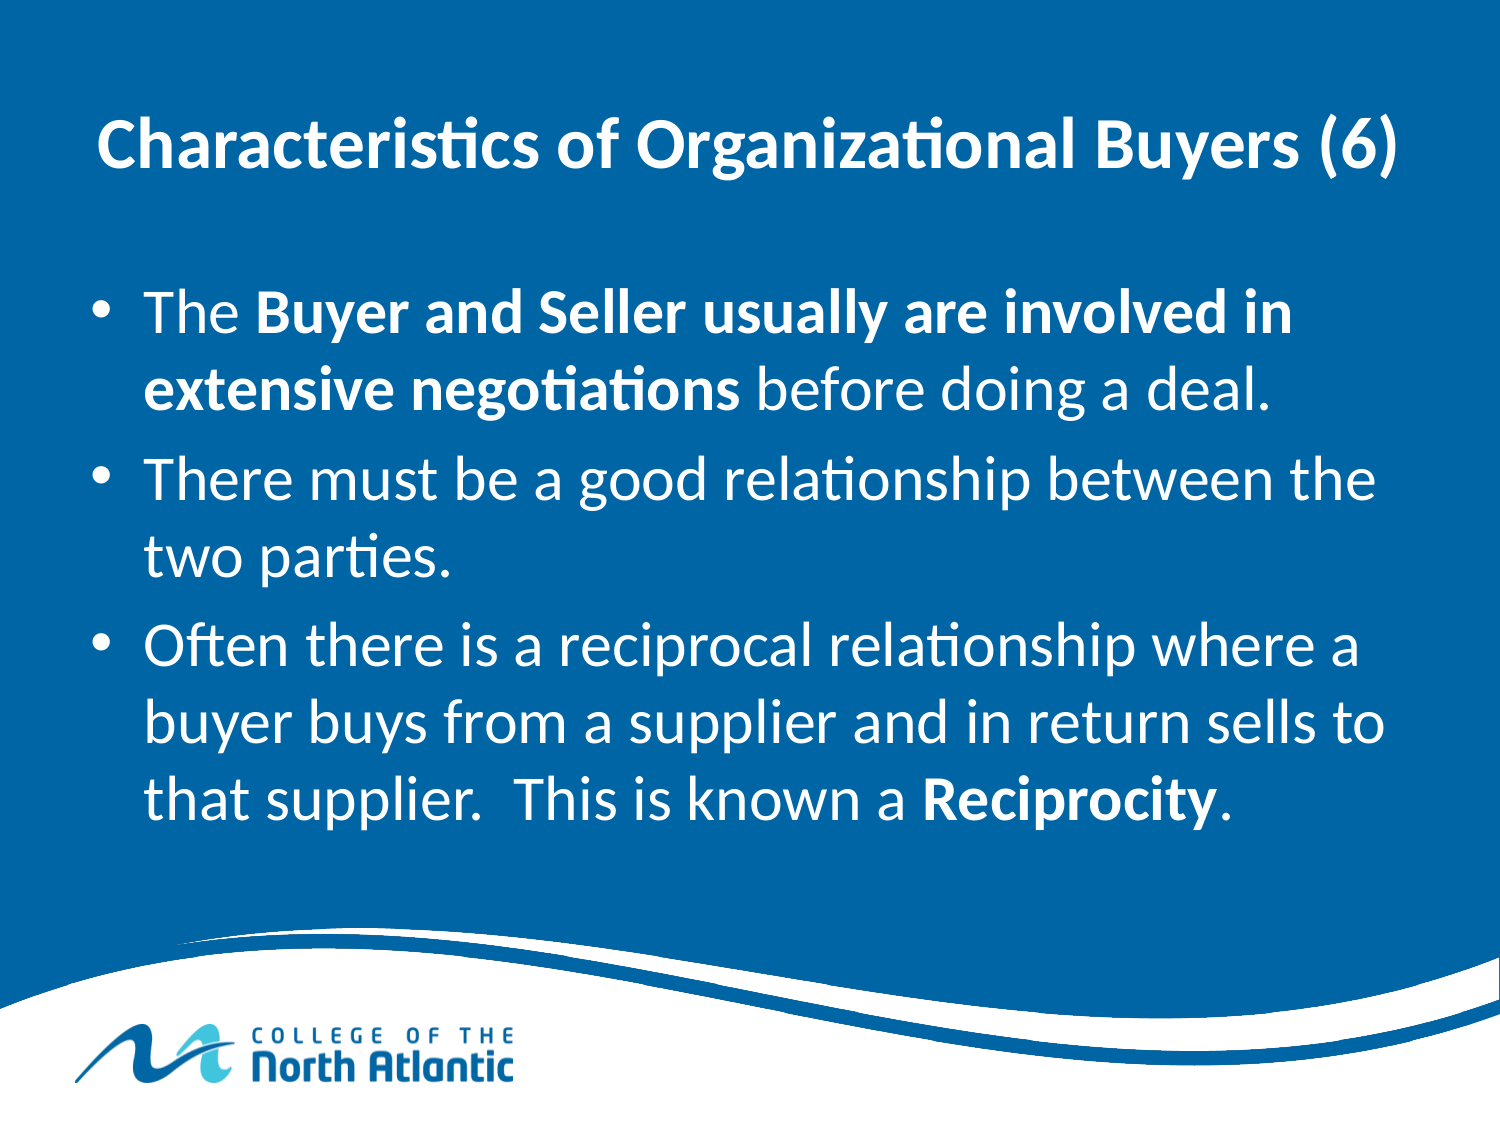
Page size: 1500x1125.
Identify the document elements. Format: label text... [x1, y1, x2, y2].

picture [0, 928, 1500, 1125]
list The Buyer and Seller usually are involved in extensive negotiations before doing a deal. There must be a good relationship between the two parties. Often there is a reciprocal relationship where a buyer buys from a supplier and in return sells to that supplier. This is known a Reciprocity. [75, 262, 1425, 900]
title Characteristics of Organizational Buyers (6) [75, 45, 1425, 233]
